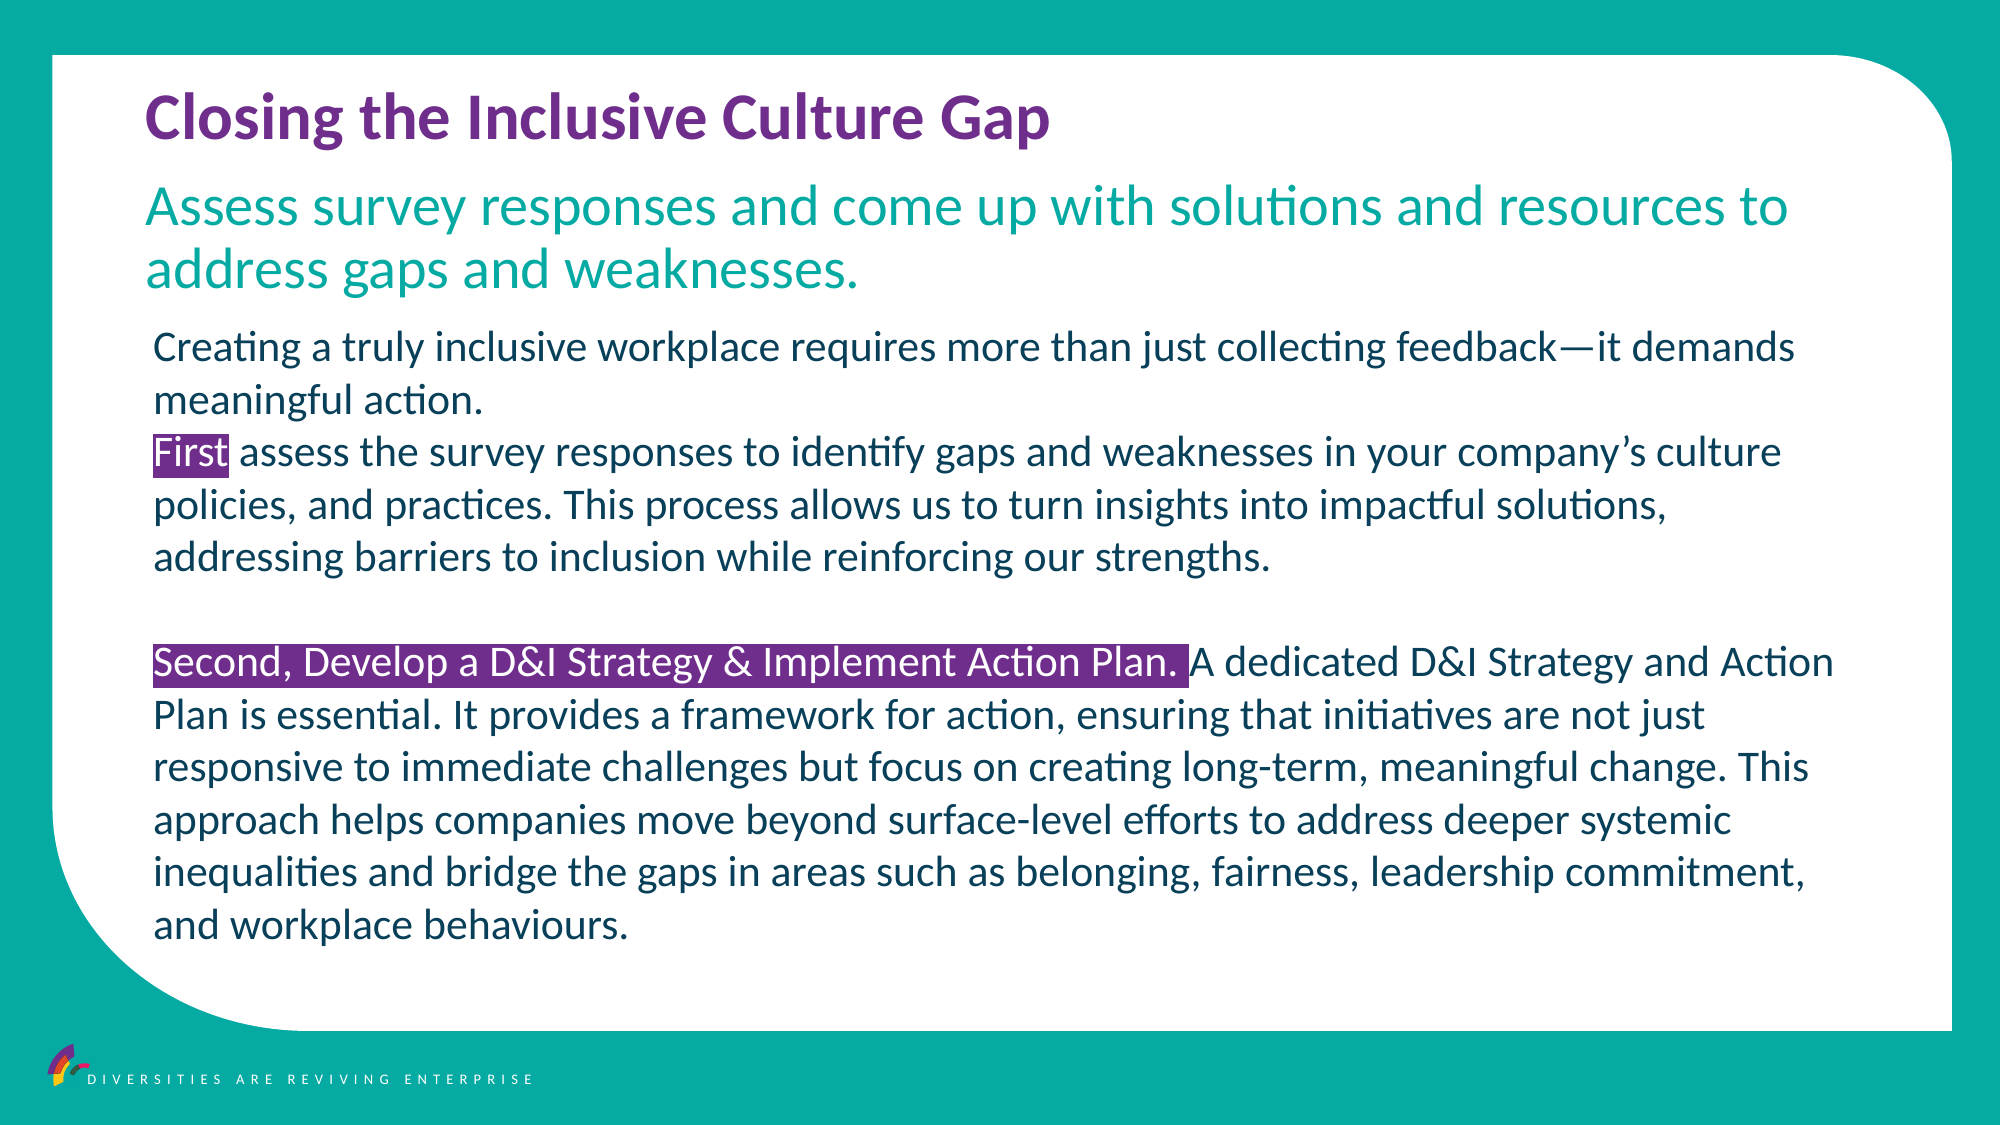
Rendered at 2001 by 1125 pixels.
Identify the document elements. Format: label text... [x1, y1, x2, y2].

text_box Closing the Inclusive Culture Gap Assess survey responses and come up with solutions and resources to address gaps and weaknesses. [130, 74, 1869, 207]
text_box Creating a truly inclusive workplace requires more than just collecting feedback—it demands meaningful action. First assess the survey responses to identify gaps and weaknesses in your company’s culture policies, and practices. This process allows us to turn insights into impactful solutions, addressing barriers to inclusion while reinforcing our strengths. Second, Develop a D&I Strategy & Implement Action Plan. A dedicated D&I Strategy and Action Plan is essential. It provides a framework for action, ensuring that initiatives are not just responsive to immediate challenges but focus on creating long-term, meaningful change. This approach helps companies move beyond surface-level efforts to address deeper systemic inequalities and bridge the gaps in areas such as belonging, fairness, leadership commitment, and workplace behaviours. [138, 310, 1862, 956]
